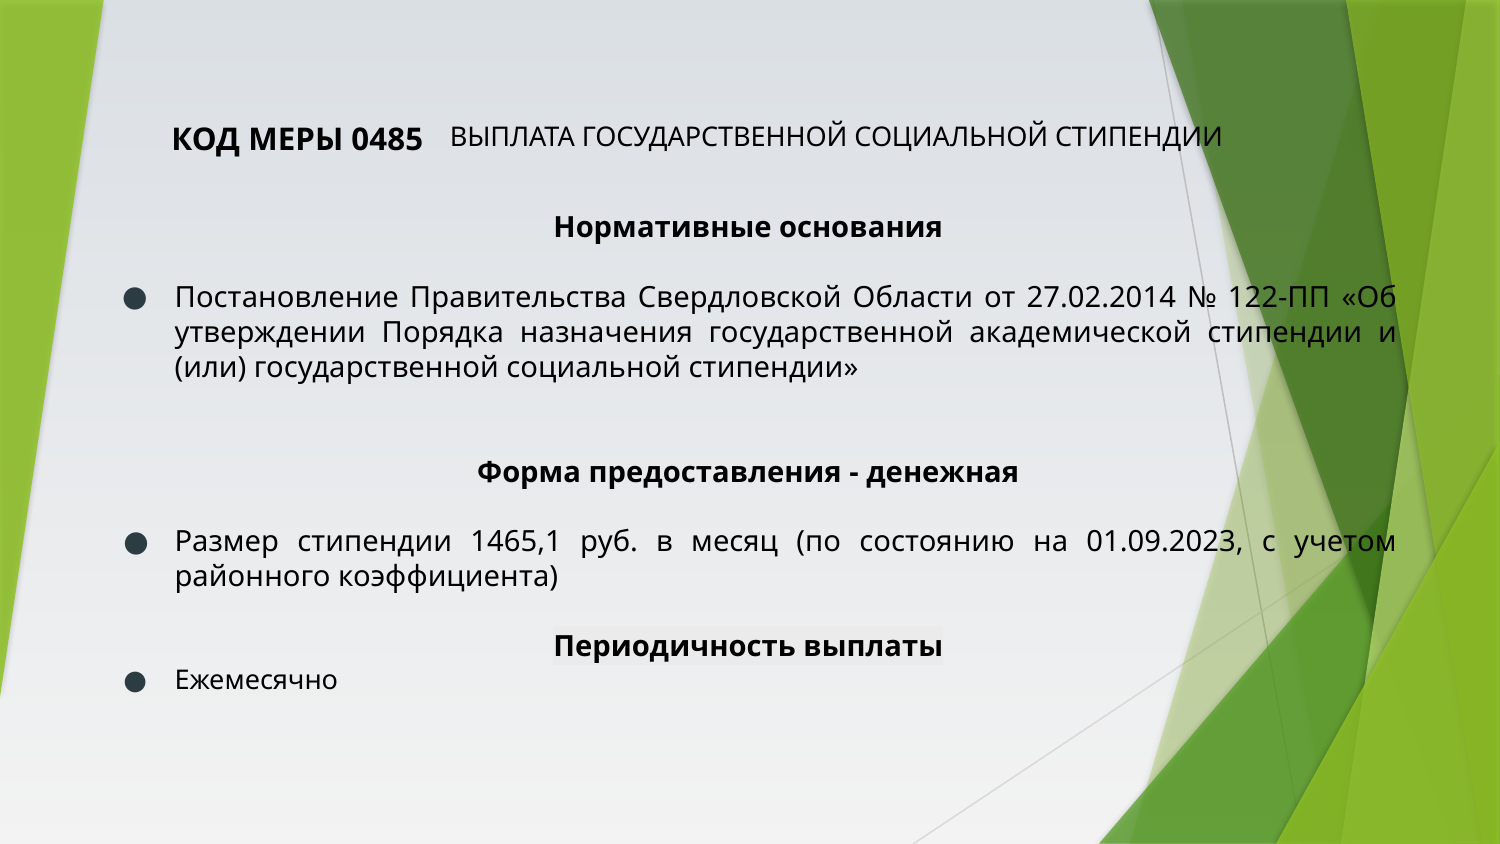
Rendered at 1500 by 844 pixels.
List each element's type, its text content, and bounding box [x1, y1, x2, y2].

text_box Нормативные основания Постановление Правительства Свердловской Области от 27.02.2014 № 122-ПП «Об утверждении Порядка назначения государственной академической стипендии и (или) государственной социальной стипендии» Форма предоставления - денежная Размер стипендии 1465,1 руб. в месяц (по состоянию на 01.09.2023, с учетом районного коэффициента) Периодичность выплаты Ежемесячно [87, 202, 1409, 808]
title ВЫПЛАТА ГОСУДАРСТВЕННОЙ СОЦИАЛЬНОЙ СТИПЕНДИИ [438, 80, 1384, 197]
text_box КОД МЕРЫ 0485 [122, 79, 439, 196]
